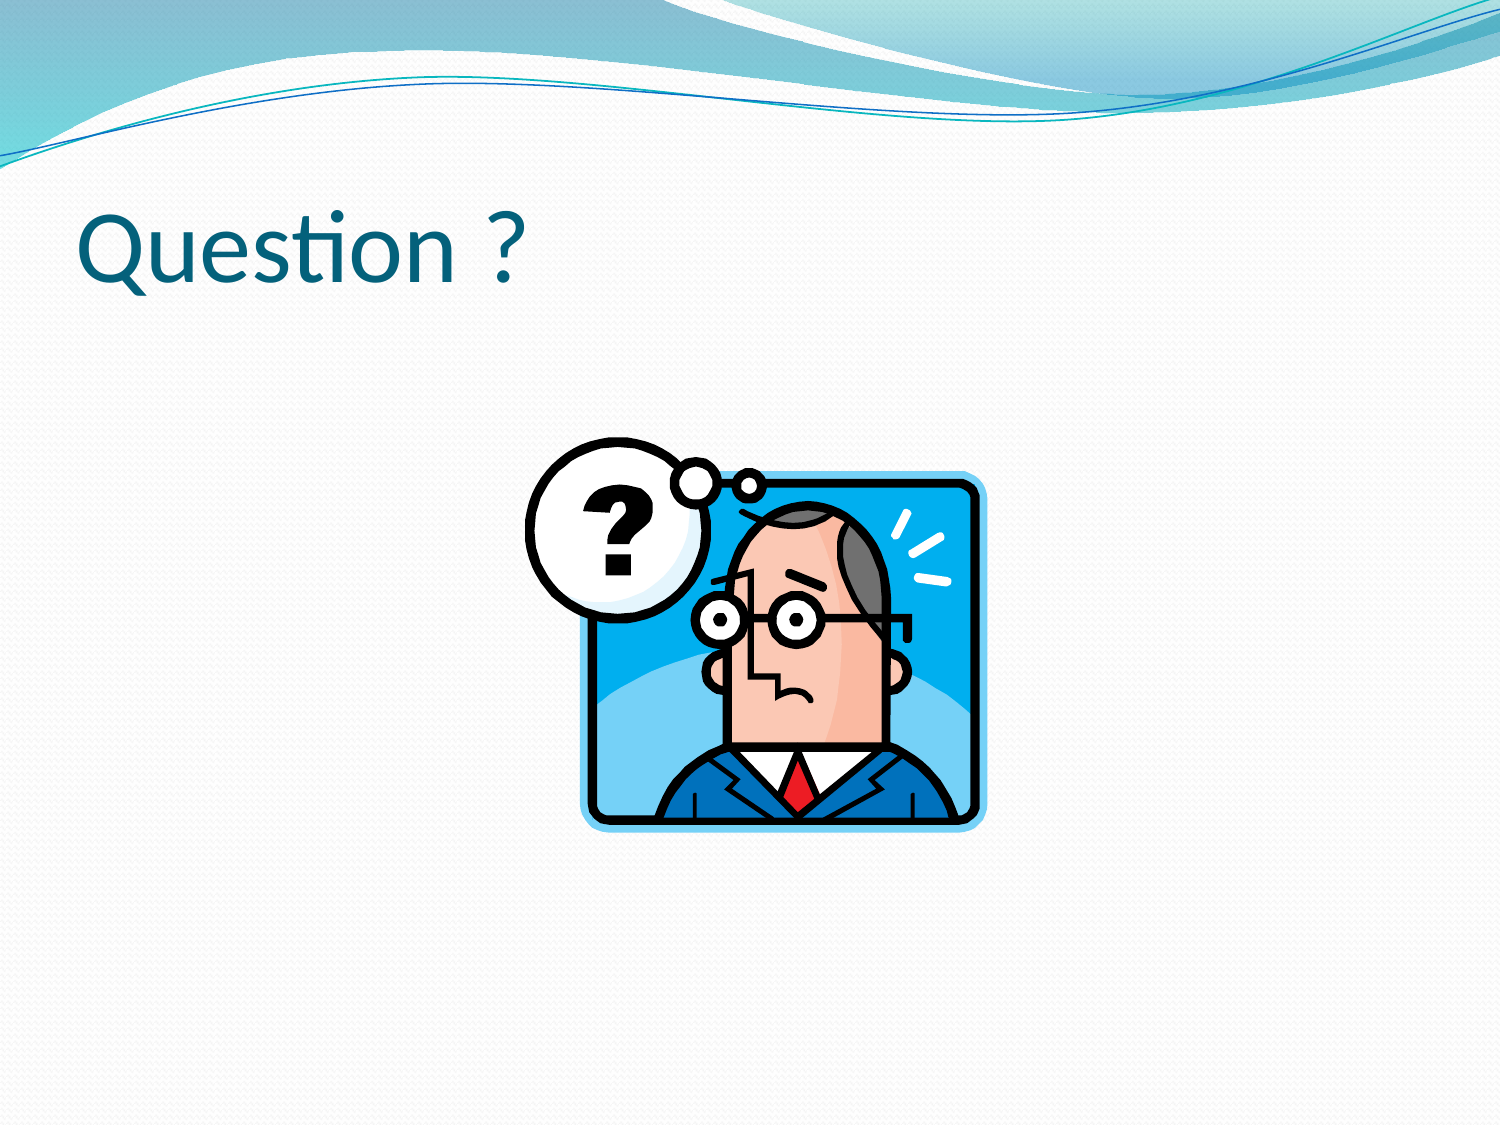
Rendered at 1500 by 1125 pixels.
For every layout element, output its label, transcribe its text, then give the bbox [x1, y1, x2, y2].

title Question ? [75, 115, 1425, 303]
picture [524, 437, 988, 833]
